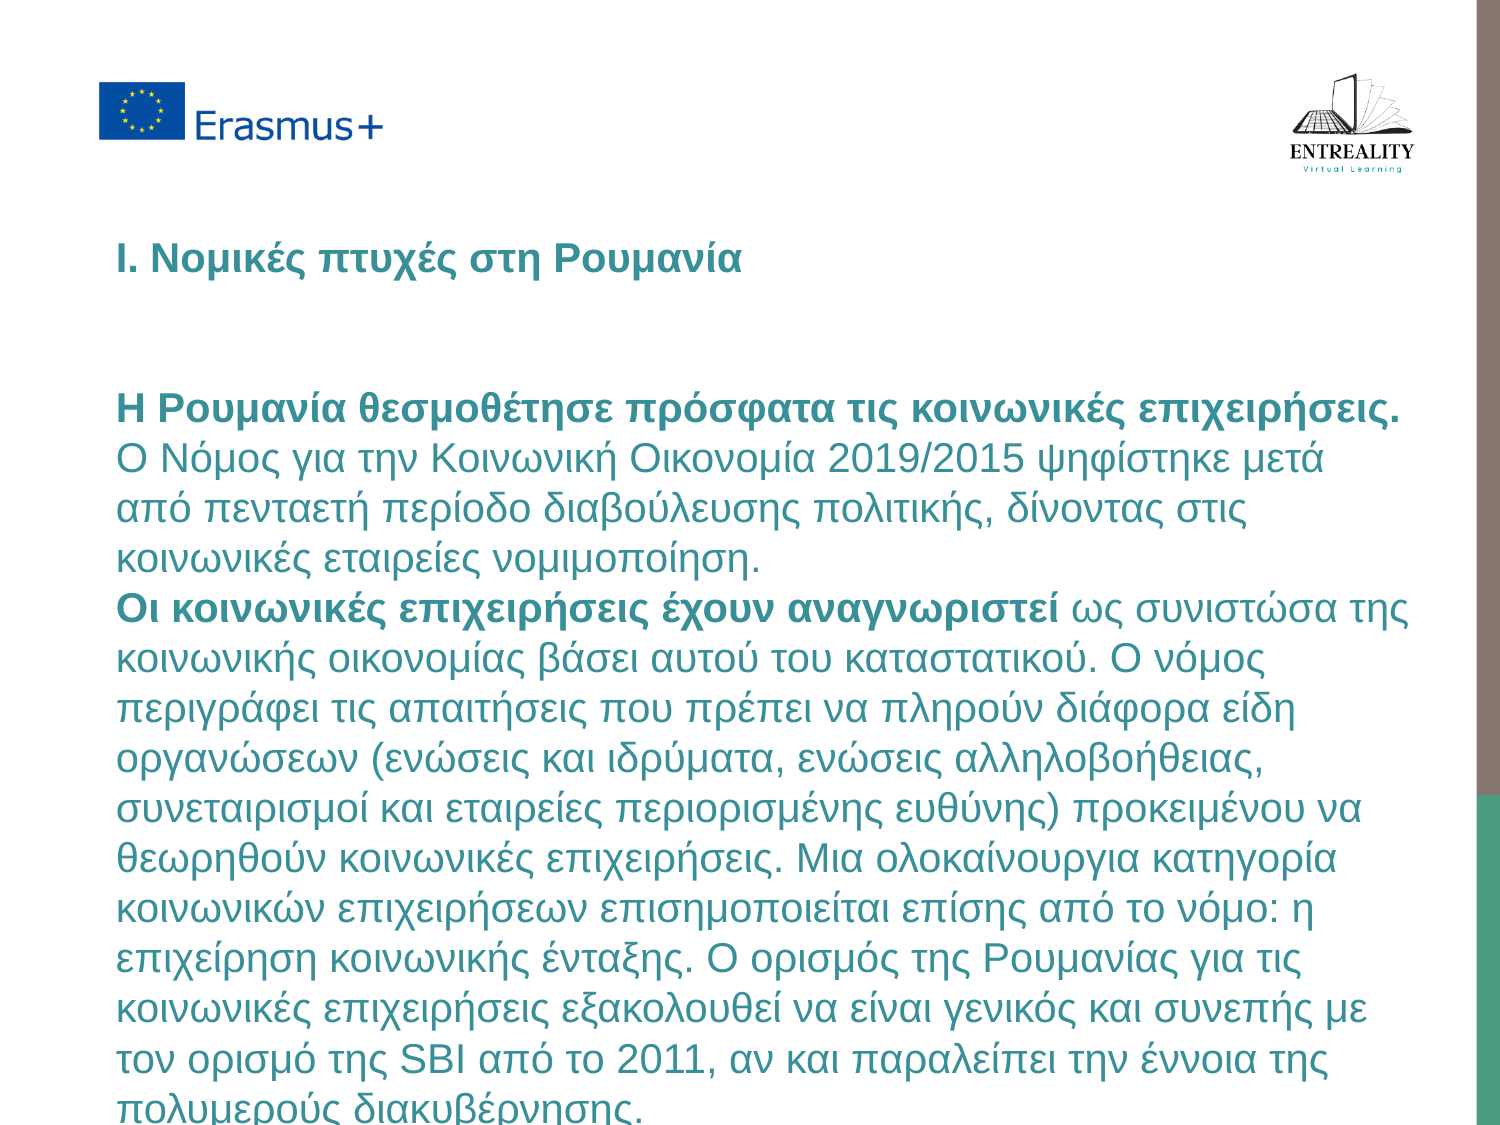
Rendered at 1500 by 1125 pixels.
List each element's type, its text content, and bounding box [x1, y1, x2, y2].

subtitle [105, 656, 1301, 751]
picture [81, 64, 399, 156]
title I. Νομικές πτυχές στη Ρουμανία Η Ρουμανία θεσμοθέτησε πρόσφατα τις κοινωνικές επιχειρήσεις. Ο Νόμος για την Κοινωνική Οικονομία 2019/2015 ψηφίστηκε μετά από πενταετή περίοδο διαβούλευσης πολιτικής, δίνοντας στις κοινωνικές εταιρείες νομιμοποίηση. Οι κοινωνικές επιχειρήσεις έχουν αναγνωριστεί ως συνιστώσα της κοινωνικής οικονομίας βάσει αυτού του καταστατικού. Ο νόμος περιγράφει τις απαιτήσεις που πρέπει να πληρούν διάφορα είδη οργανώσεων (ενώσεις και ιδρύματα, ενώσεις αλληλοβοήθειας, συνεταιρισμοί και εταιρείες περιορισμένης ευθύνης) προκειμένου να θεωρηθούν κοινωνικές επιχειρήσεις. Μια ολοκαίνουργια κατηγορία κοινωνικών επιχειρήσεων επισημοποιείται επίσης από το νόμο: η επιχείρηση κοινωνικής ένταξης. Ο ορισμός της Ρουμανίας για τις κοινωνικές επιχειρήσεις εξακολουθεί να είναι γενικός και συνεπής με τον ορισμό της SBI από το 2011, αν και παραλείπει την έννοια της πολυμερούς διακυβέρνησης. [100, 349, 1425, 1063]
picture [1246, 17, 1458, 229]
